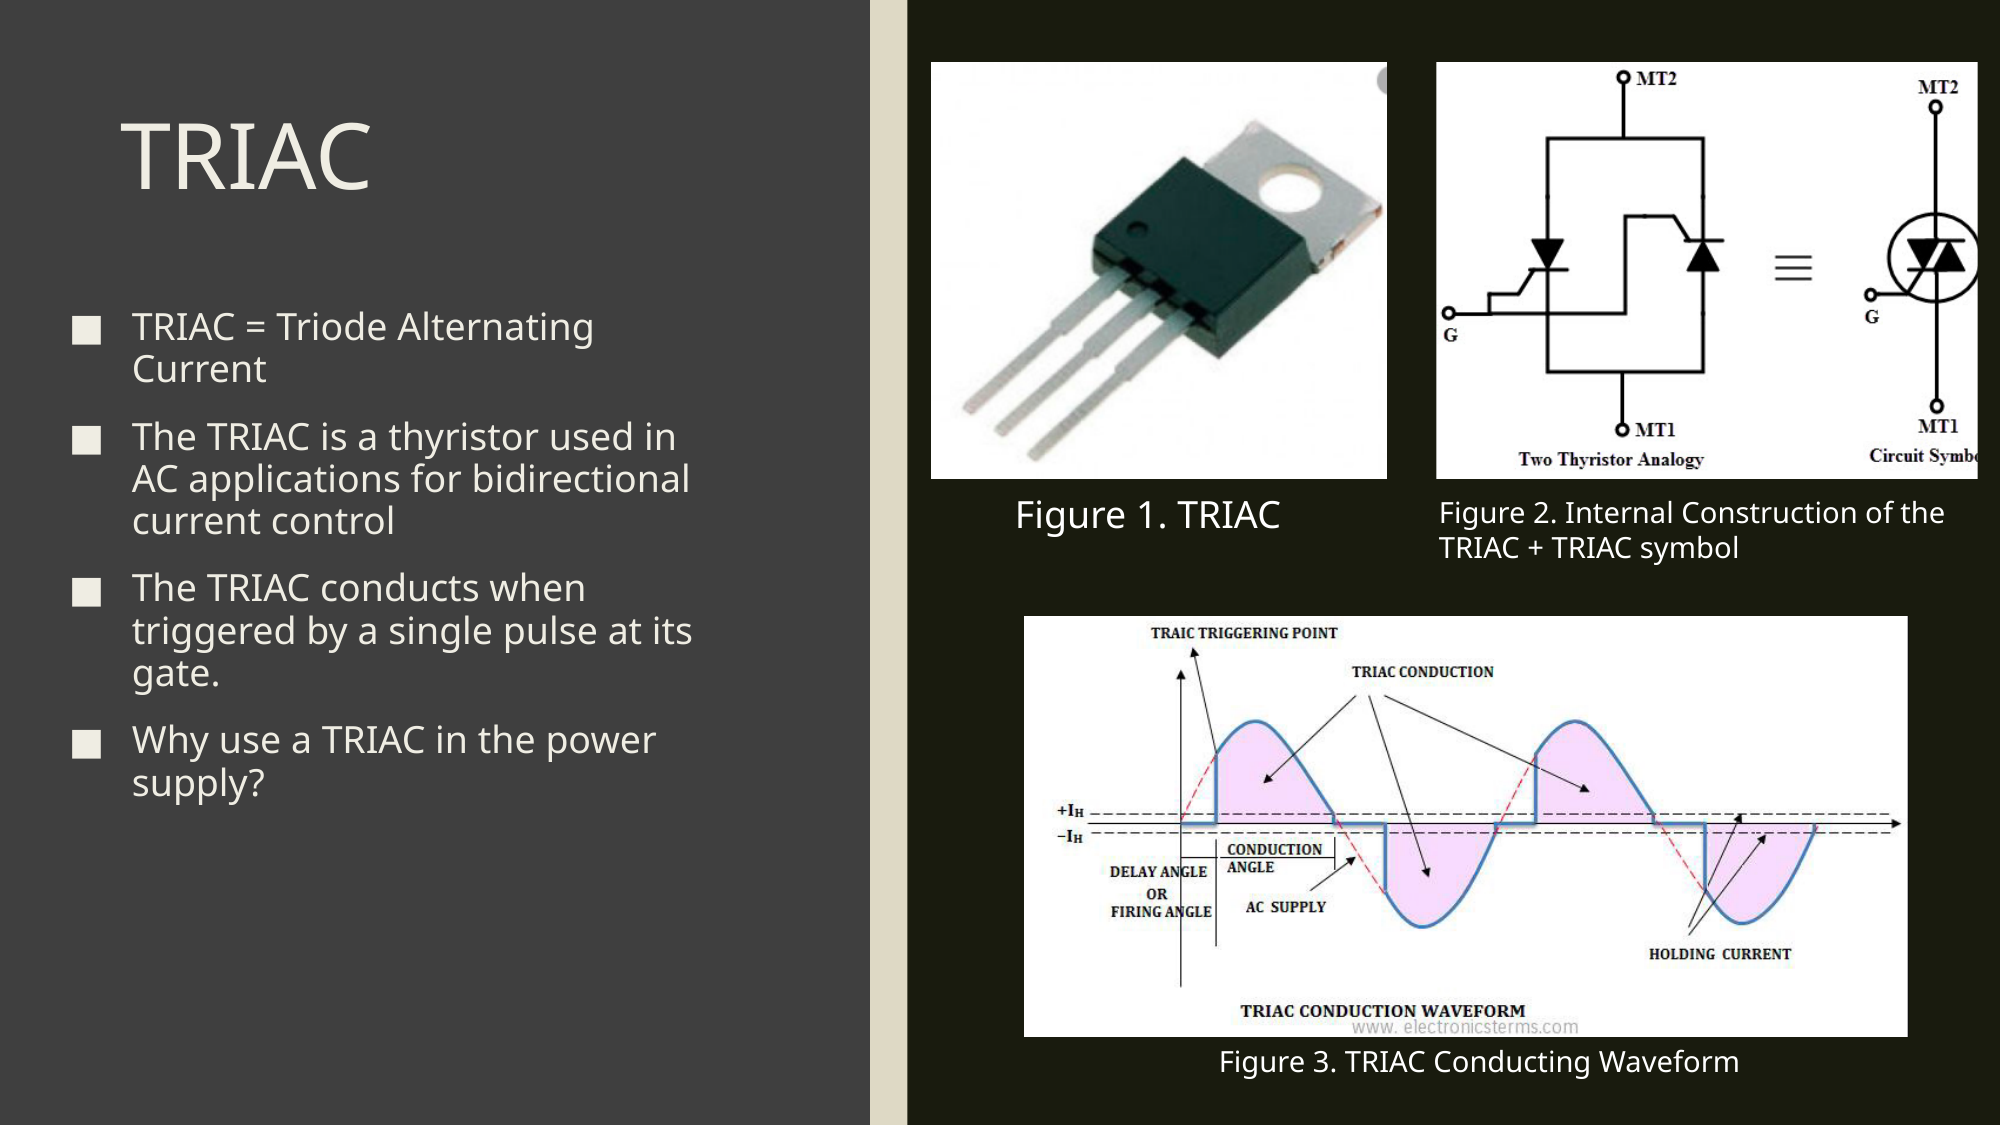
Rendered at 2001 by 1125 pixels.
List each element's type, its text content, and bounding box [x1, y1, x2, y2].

text_box Figure 2. Internal Construction of the TRIAC + TRIAC symbol [1423, 487, 2000, 573]
list TRIAC = Triode Alternating Current The TRIAC is a thyristor used in AC applications for bidirectional current control The TRIAC conducts when triggered by a single pulse at its gate. Why use a TRIAC in the power supply? [53, 299, 712, 869]
text_box Figure 3. TRIAC Conducting Waveform [1203, 1045, 1789, 1087]
picture [1024, 616, 1909, 1037]
text_box [0, 0, 870, 1125]
text_box [870, 0, 908, 1125]
title TRIAC [105, 103, 765, 438]
text_box Figure 1. TRIAC [999, 483, 1424, 544]
picture [1436, 62, 1978, 479]
picture [930, 62, 1387, 479]
